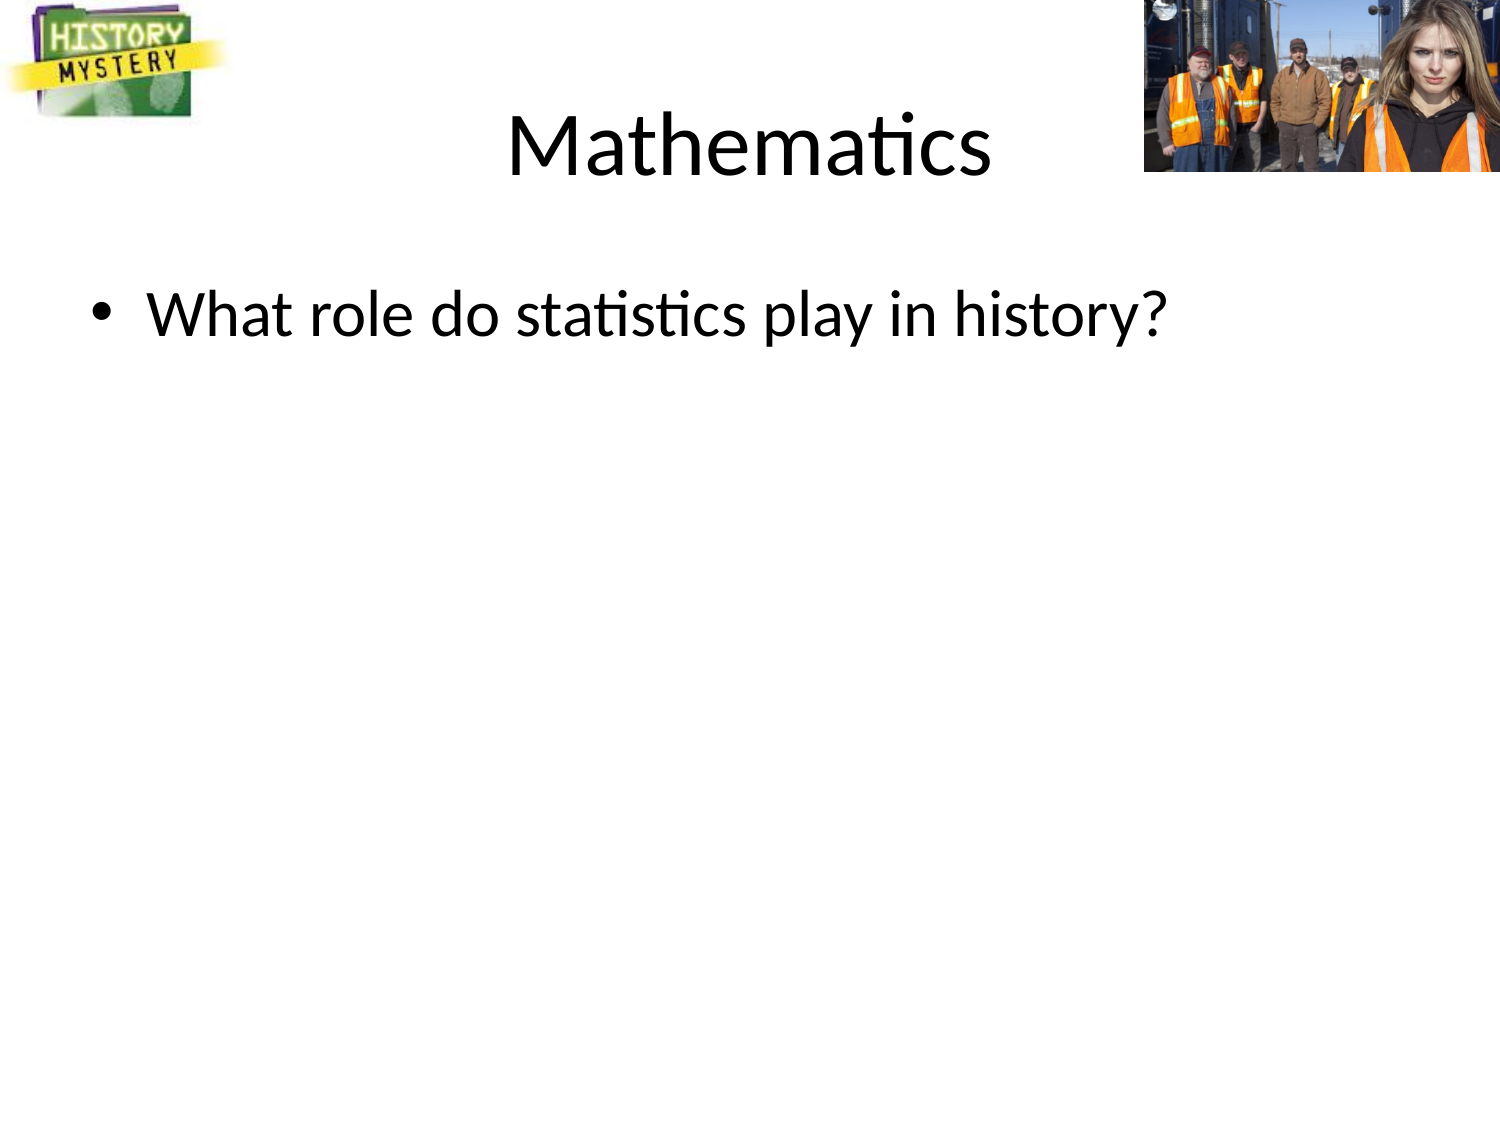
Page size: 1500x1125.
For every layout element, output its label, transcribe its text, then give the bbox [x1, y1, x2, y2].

picture [0, 0, 235, 138]
title Mathematics [75, 45, 1425, 233]
picture [1144, 0, 1500, 172]
list What role do statistics play in history? [75, 262, 1425, 1005]
